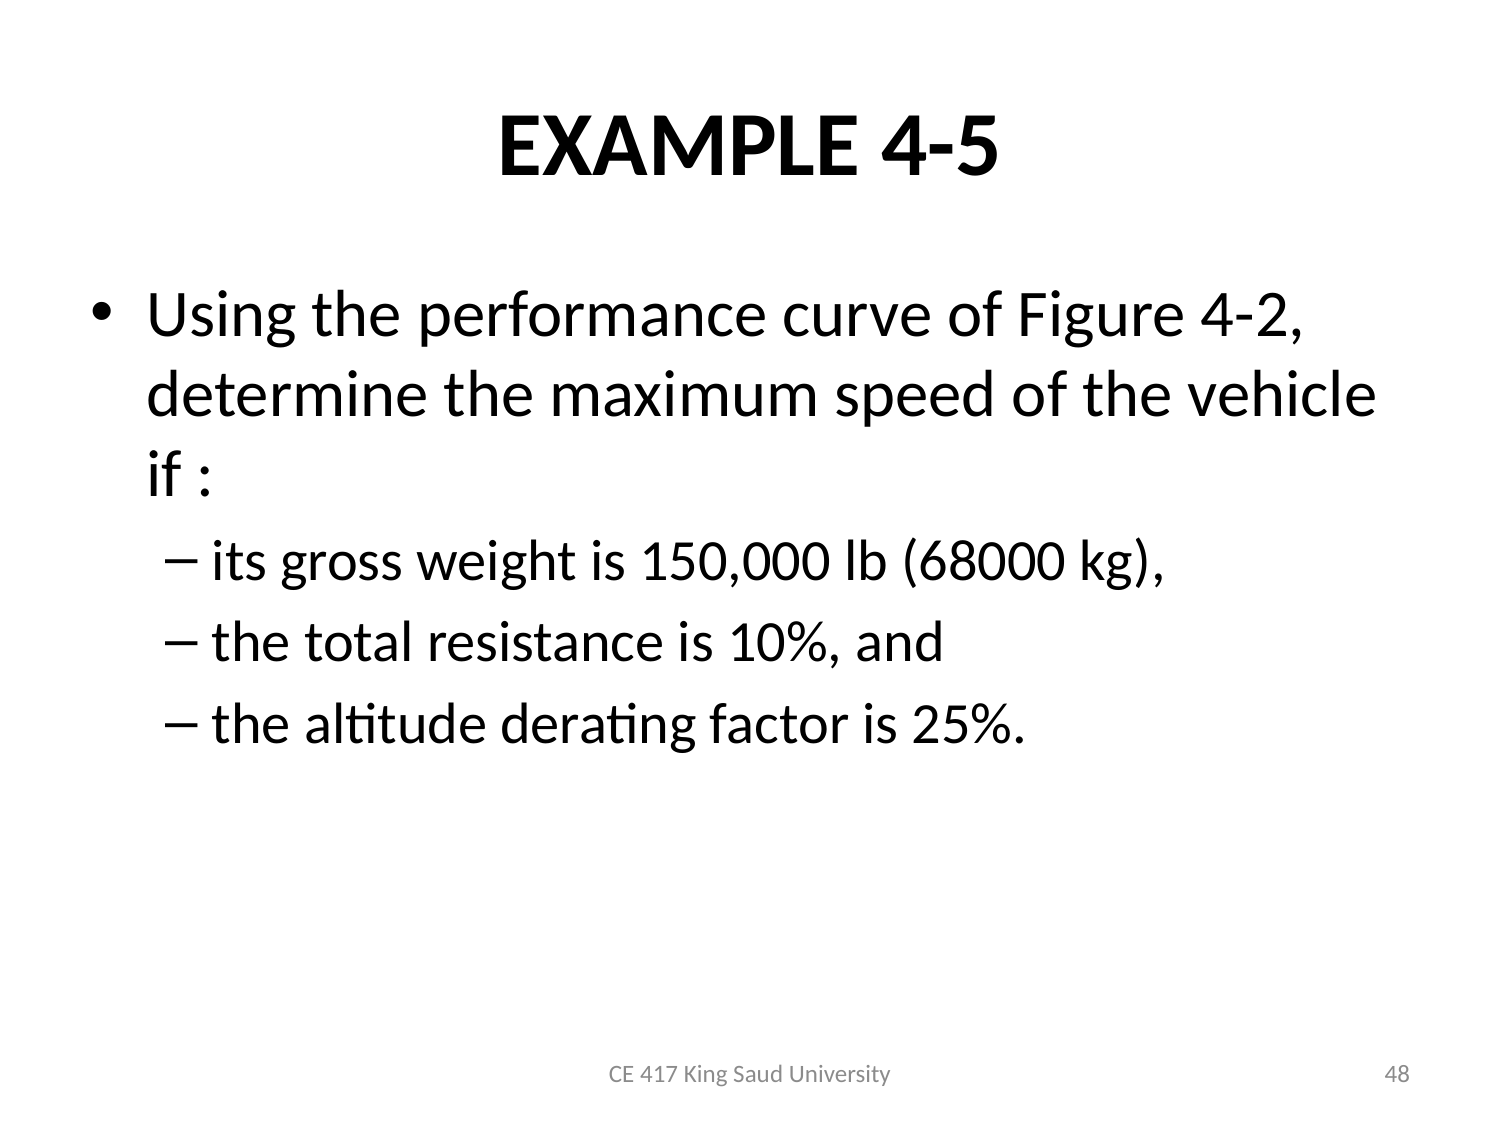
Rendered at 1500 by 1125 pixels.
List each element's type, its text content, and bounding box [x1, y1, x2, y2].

title EXAMPLE 4-5 [75, 45, 1425, 233]
slide_number 48 [1074, 1042, 1425, 1103]
footer CE 417 King Saud University [512, 1042, 988, 1103]
list Using the performance curve of Figure 4-2, determine the maximum speed of the vehicle if : its gross weight is 150,000 lb (68000 kg), the total resistance is 10%, and the altitude derating factor is 25%. [75, 262, 1425, 1005]
